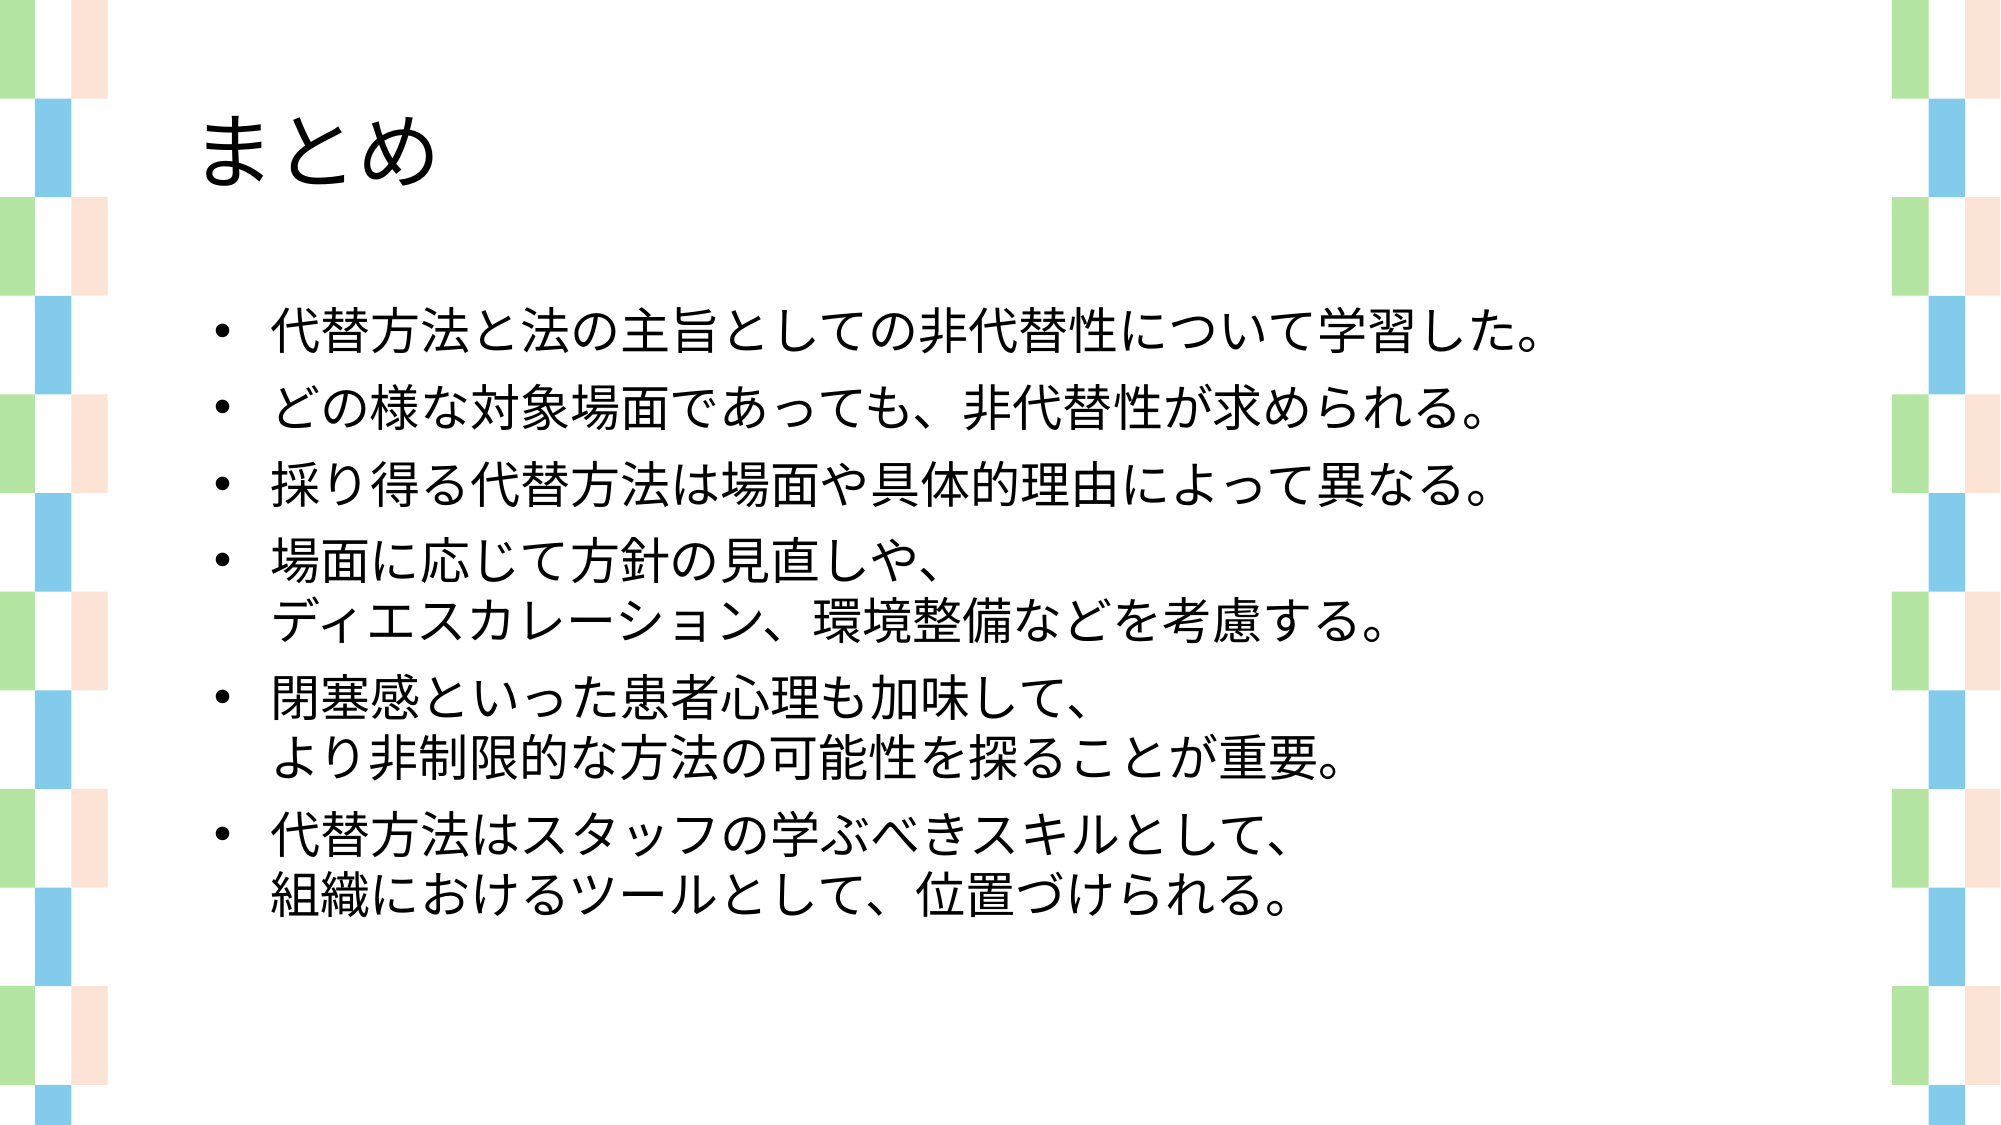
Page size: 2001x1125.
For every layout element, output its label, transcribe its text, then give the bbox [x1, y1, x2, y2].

text_box 代替方法と法の主旨としての非代替性について学習した。 どの様な対象場面であっても、非代替性が求められる。 採り得る代替方法は場面や具体的理由によって異なる。 場面に応じて方針の見直しや、 ディエスカレーション、環境整備などを考慮する。 閉塞感といった患者心理も加味して、 より非制限的な方法の可能性を探ることが重要。 代替方法はスタッフの学ぶべきスキルとして、 組織におけるツールとして、位置づけられる。 [198, 292, 1870, 931]
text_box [0, 0, 109, 1125]
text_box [1891, 0, 2000, 1125]
text_box まとめ [176, 91, 1891, 207]
